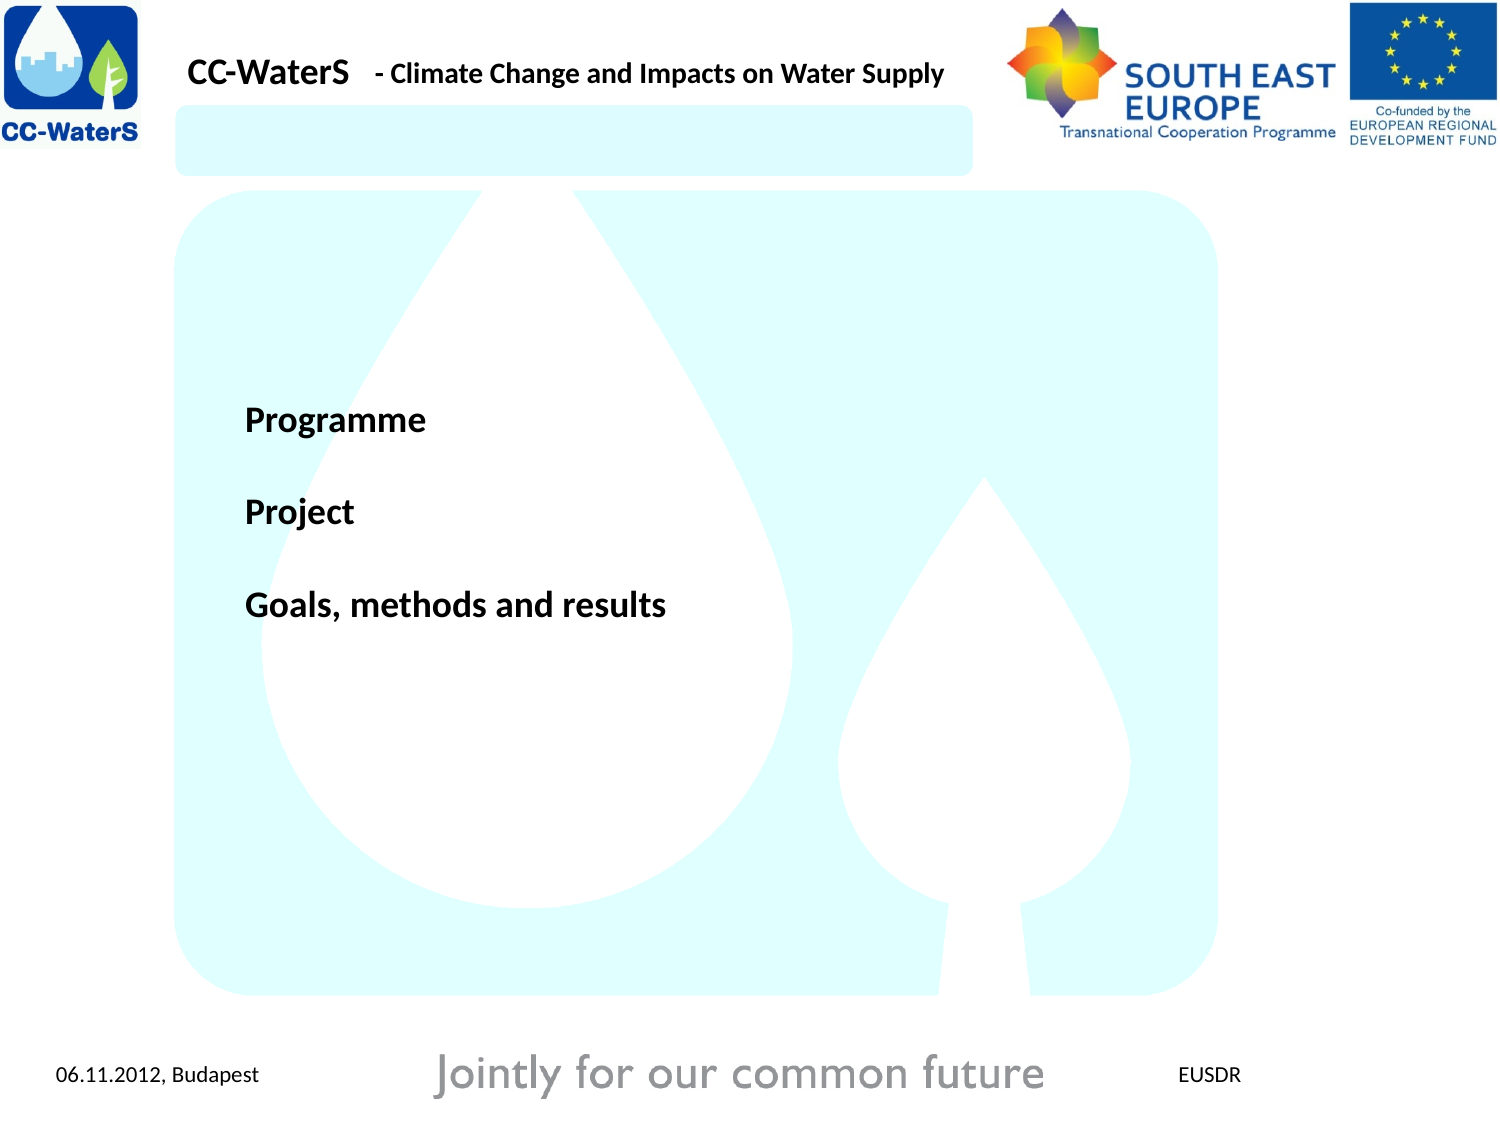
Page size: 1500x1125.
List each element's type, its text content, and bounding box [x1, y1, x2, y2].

text_box Project [230, 479, 1140, 540]
text_box Programme [228, 385, 1142, 449]
picture [1007, 8, 1336, 141]
text_box Goals, methods and results [230, 572, 1140, 633]
picture [433, 1054, 1043, 1099]
picture [1347, 0, 1500, 148]
picture [0, 0, 141, 149]
